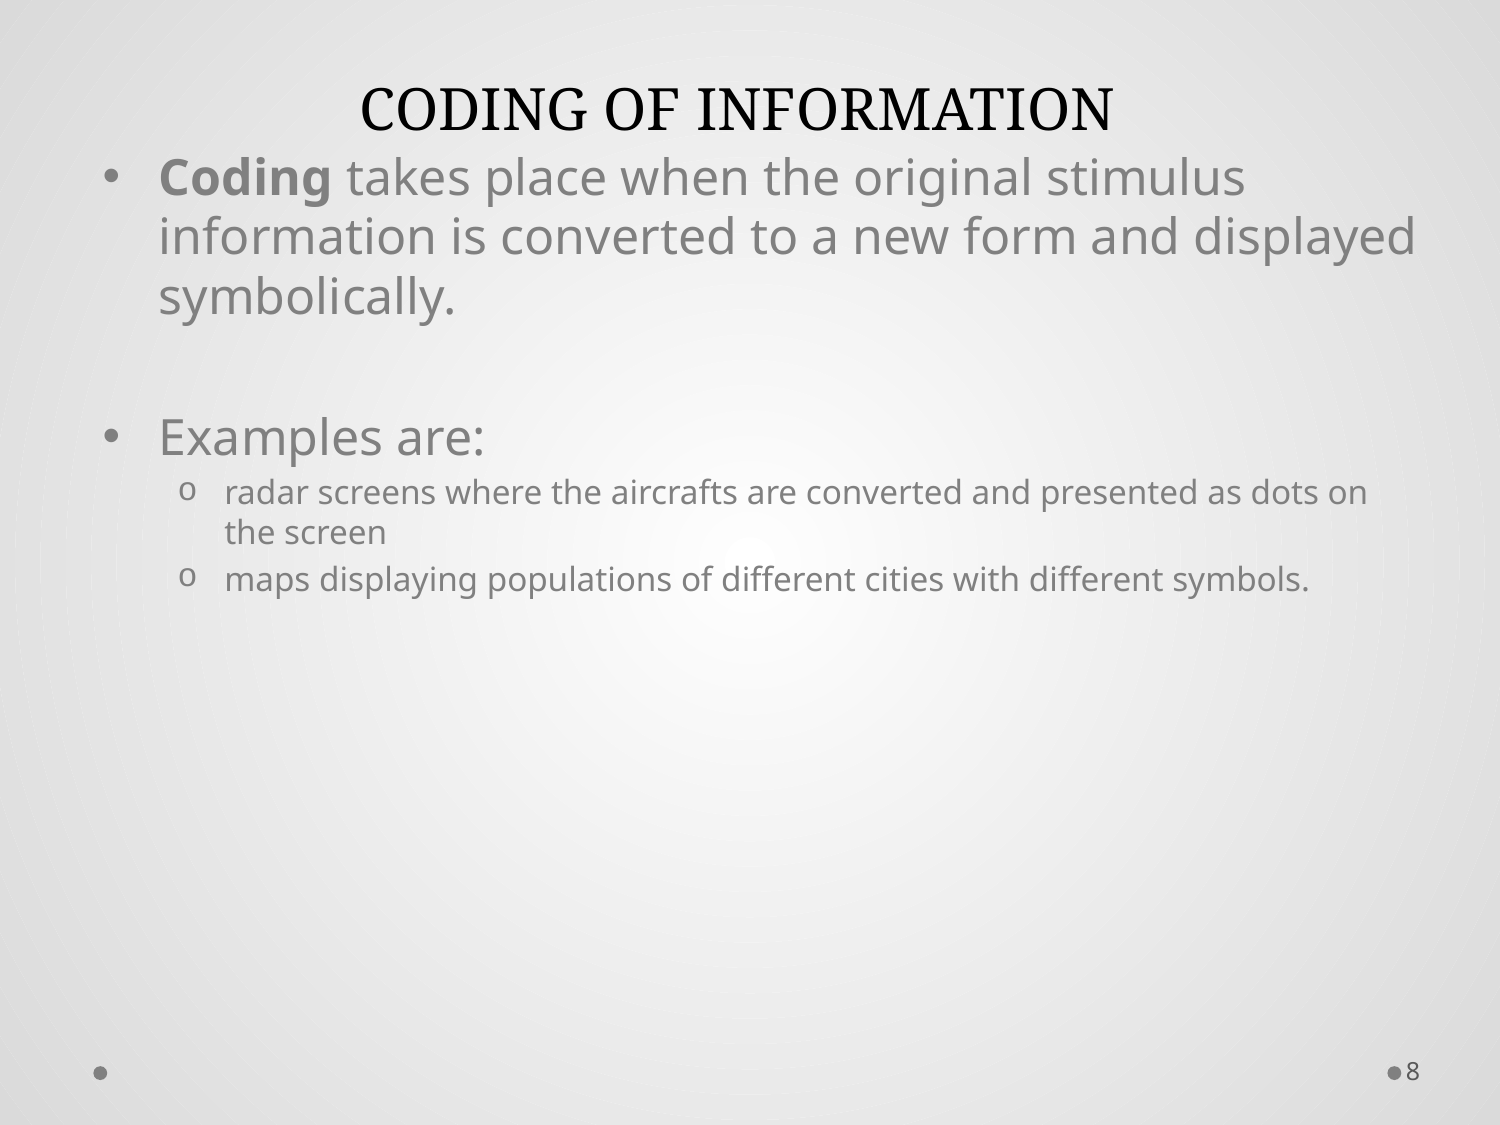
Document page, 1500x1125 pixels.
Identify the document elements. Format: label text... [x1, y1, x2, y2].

slide_number 8 [1401, 1042, 1494, 1103]
list Coding takes place when the original stimulus information is converted to a new form and displayed symbolically. Examples are: radar screens where the aircrafts are converted and presented as dots on the screen maps displaying populations of different cities with different symbols. [87, 137, 1438, 1100]
title CODING OF INFORMATION [62, 50, 1413, 150]
